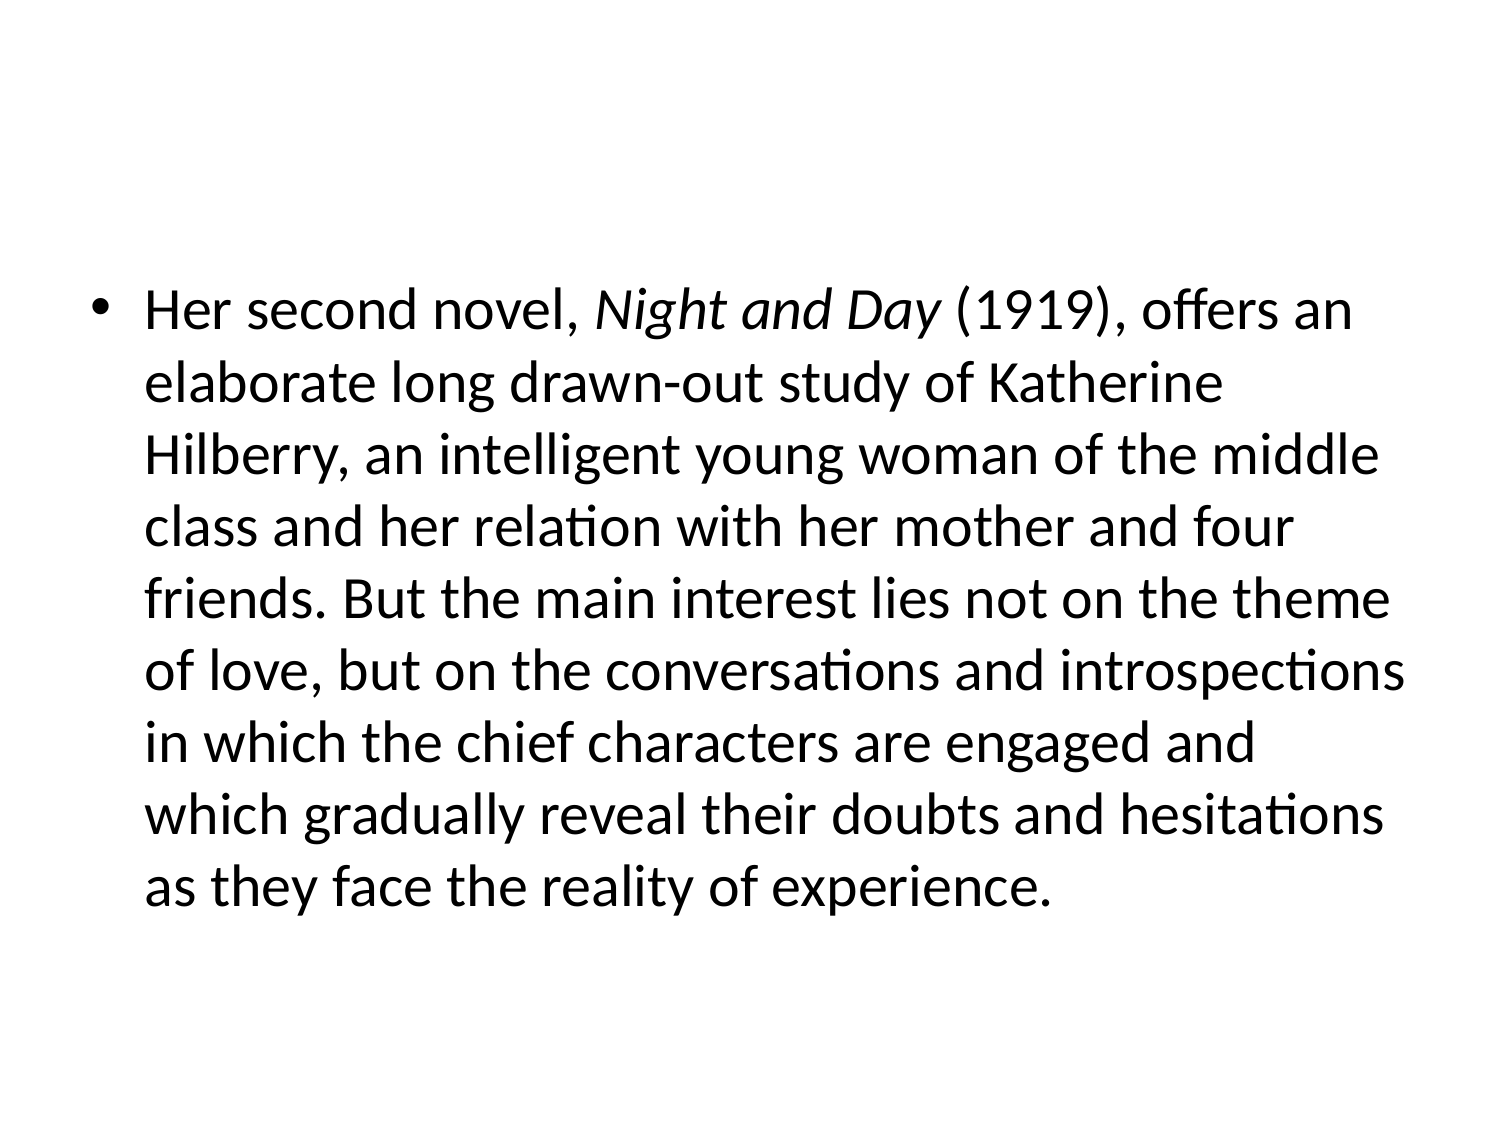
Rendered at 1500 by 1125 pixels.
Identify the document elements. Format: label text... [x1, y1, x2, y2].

list Her second novel, Night and Day (1919), offers an elaborate long drawn-out study of Katherine Hilberry, an intelligent young woman of the middle class and her relation with her mother and four friends. But the main interest lies not on the theme of love, but on the conversations and introspections in which the chief characters are engaged and which gradually reveal their doubts and hesitations as they face the reality of experience. [75, 262, 1425, 1005]
